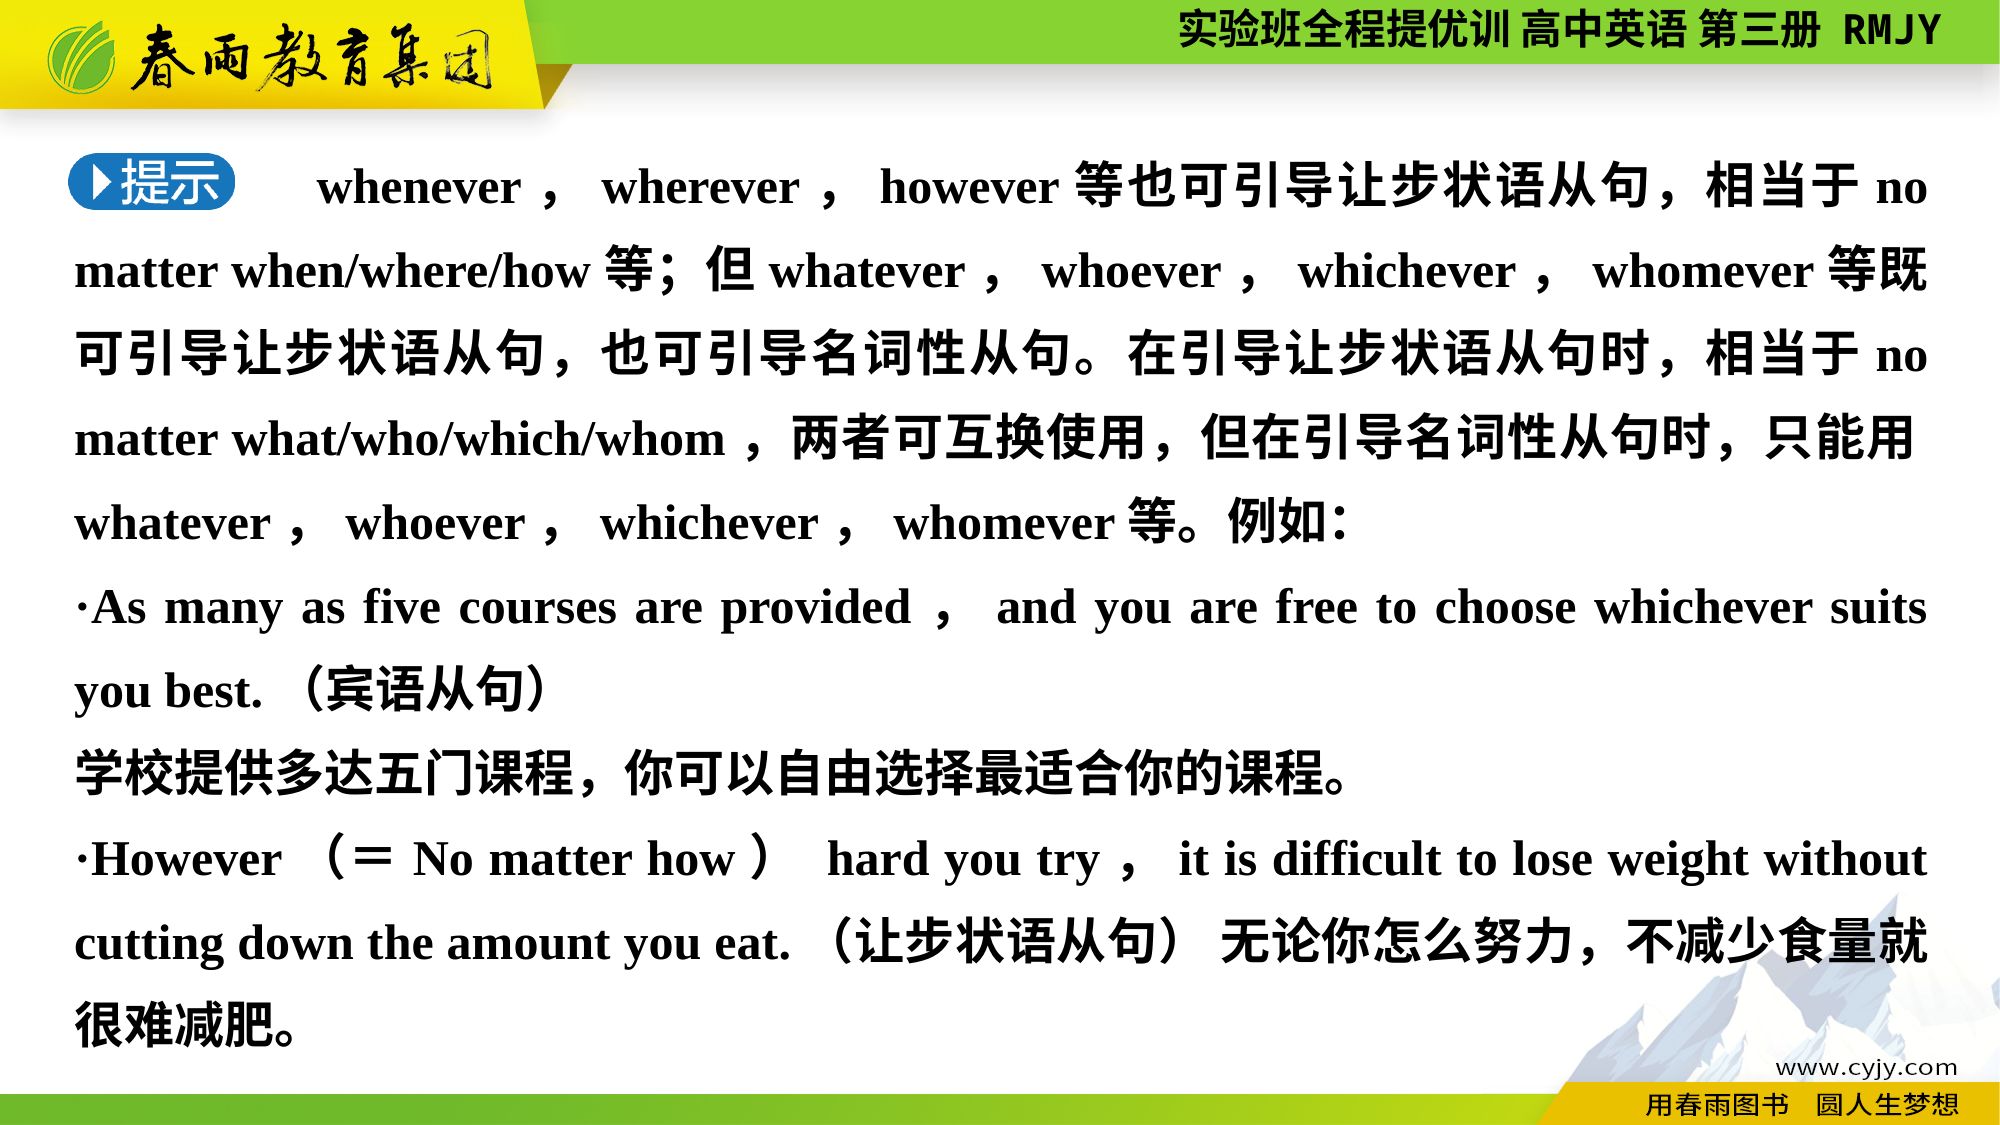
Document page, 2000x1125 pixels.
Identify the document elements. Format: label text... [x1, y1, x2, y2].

list whenever，wherever，however等也可引导让步状语从句，相当于no matter when/where/how等；但whatever，whoever，whichever，whomever等既可引导让步状语从句，也可引导名词性从句。在引导让步状语从句时，相当于no matter what/who/which/whom，两者可互换使用，但在引导名词性从句时，只能用whatever，whoever，whichever，whomever等。例如： ·As many as five courses are provided，and you are free to choose whichever suits you best.（宾语从句） 学校提供多达五门课程，你可以自由选择最适合你的课程。 ·However（＝No matter how） hard you try，it is difficult to lose weight without cutting down the amount you eat.（让步状语从句） 无论你怎么努力，不减少食量就很难减肥。 [59, 122, 1944, 1071]
picture [0, 0, 2000, 1125]
